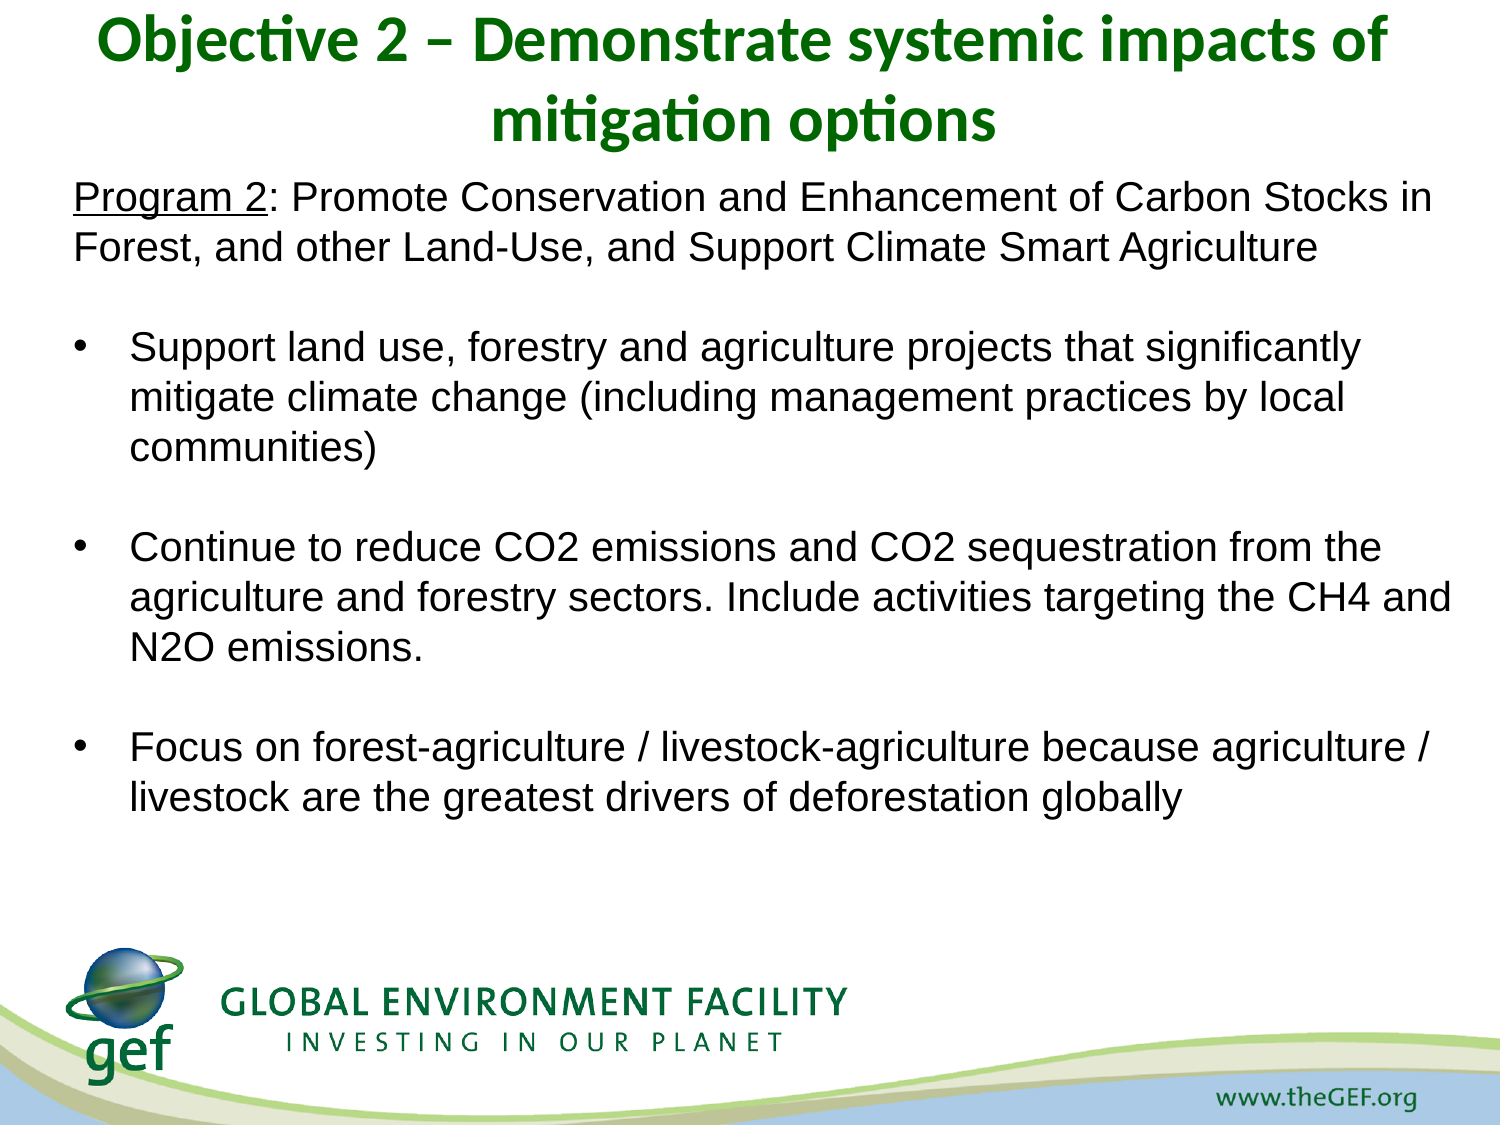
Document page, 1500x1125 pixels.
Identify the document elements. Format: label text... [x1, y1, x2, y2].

picture [0, 920, 1500, 1125]
text_box Program 2: Promote Conservation and Enhancement of Carbon Stocks in Forest, and other Land-Use, and Support Climate Smart Agriculture Support land use, forestry and agriculture projects that significantly mitigate climate change (including management practices by local communities) Continue to reduce CO2 emissions and CO2 sequestration from the agriculture and forestry sectors. Include activities targeting the CH4 and N2O emissions. Focus on forest-agriculture / livestock-agriculture because agriculture / livestock are the greatest drivers of deforestation globally [58, 162, 1496, 888]
title Objective 2 – Demonstrate systemic impacts of mitigation options [12, 0, 1476, 151]
